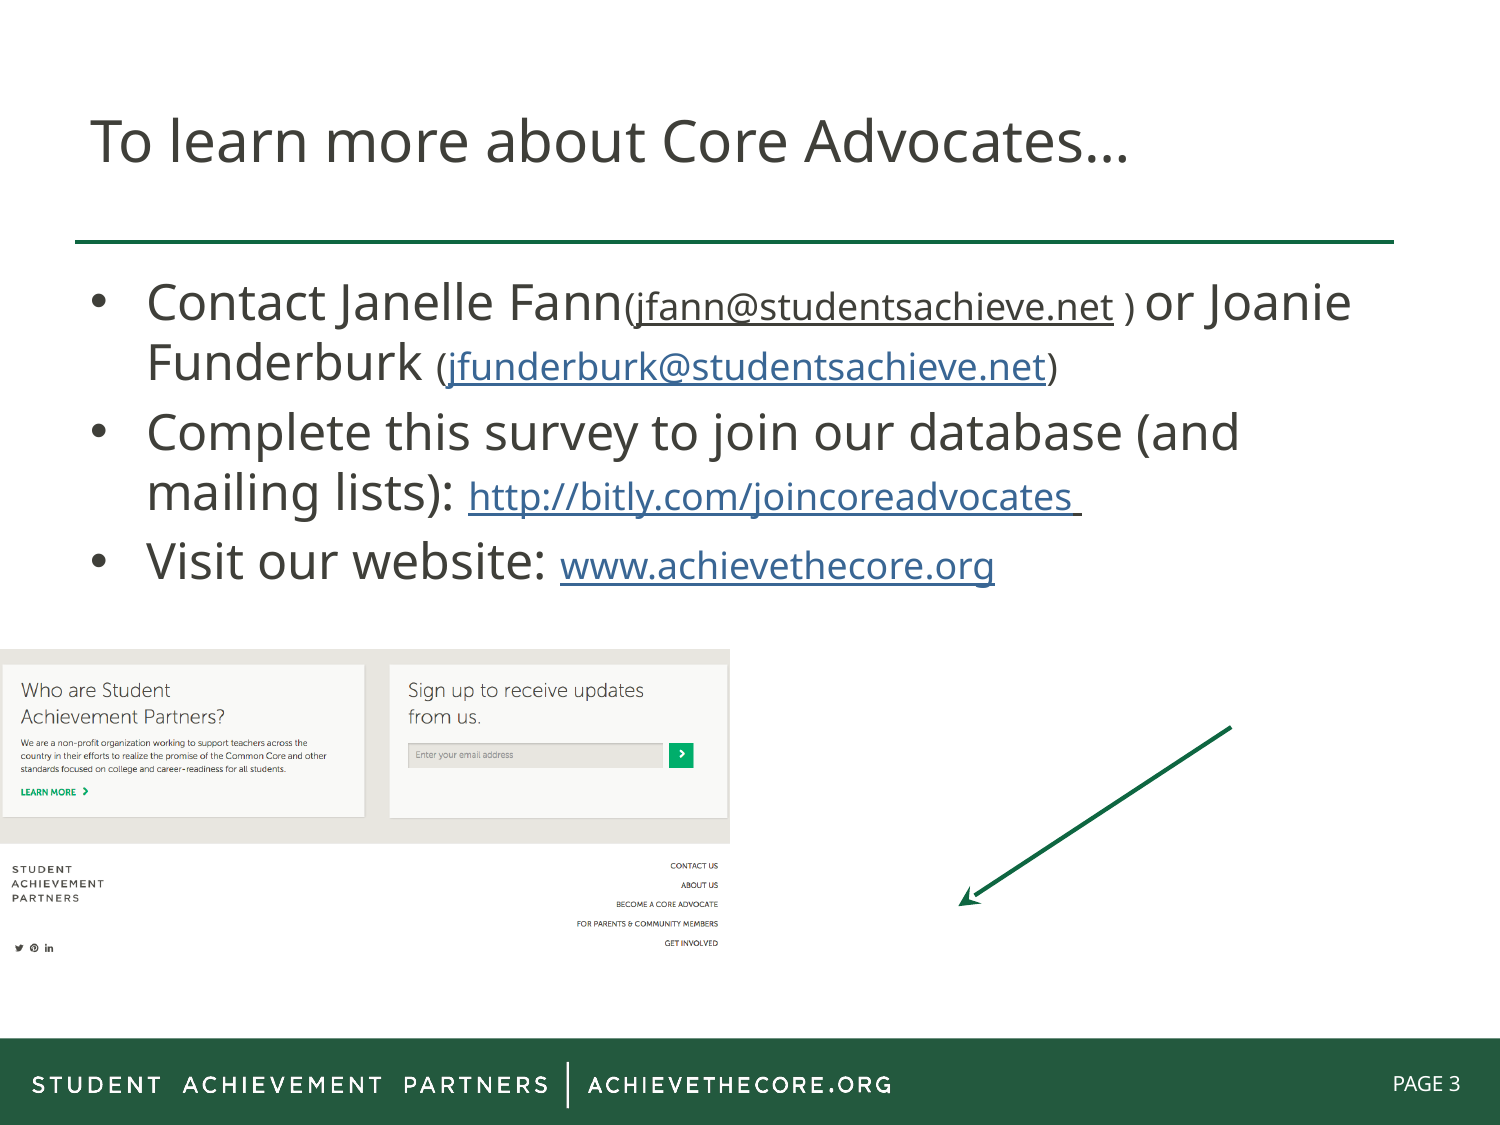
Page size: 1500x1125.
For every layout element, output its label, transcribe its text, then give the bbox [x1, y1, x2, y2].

list Contact Janelle Fann(jfann@studentsachieve.net ) or Joanie Funderburk (jfunderburk@studentsachieve.net) Complete this survey to join our database (and mailing lists): http://bitly.com/joincoreadvocates Visit our website: www.achievethecore.org [75, 262, 1425, 1005]
title To learn more about Core Advocates… [75, 45, 1425, 233]
picture [0, 465, 911, 1125]
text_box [958, 726, 1232, 907]
